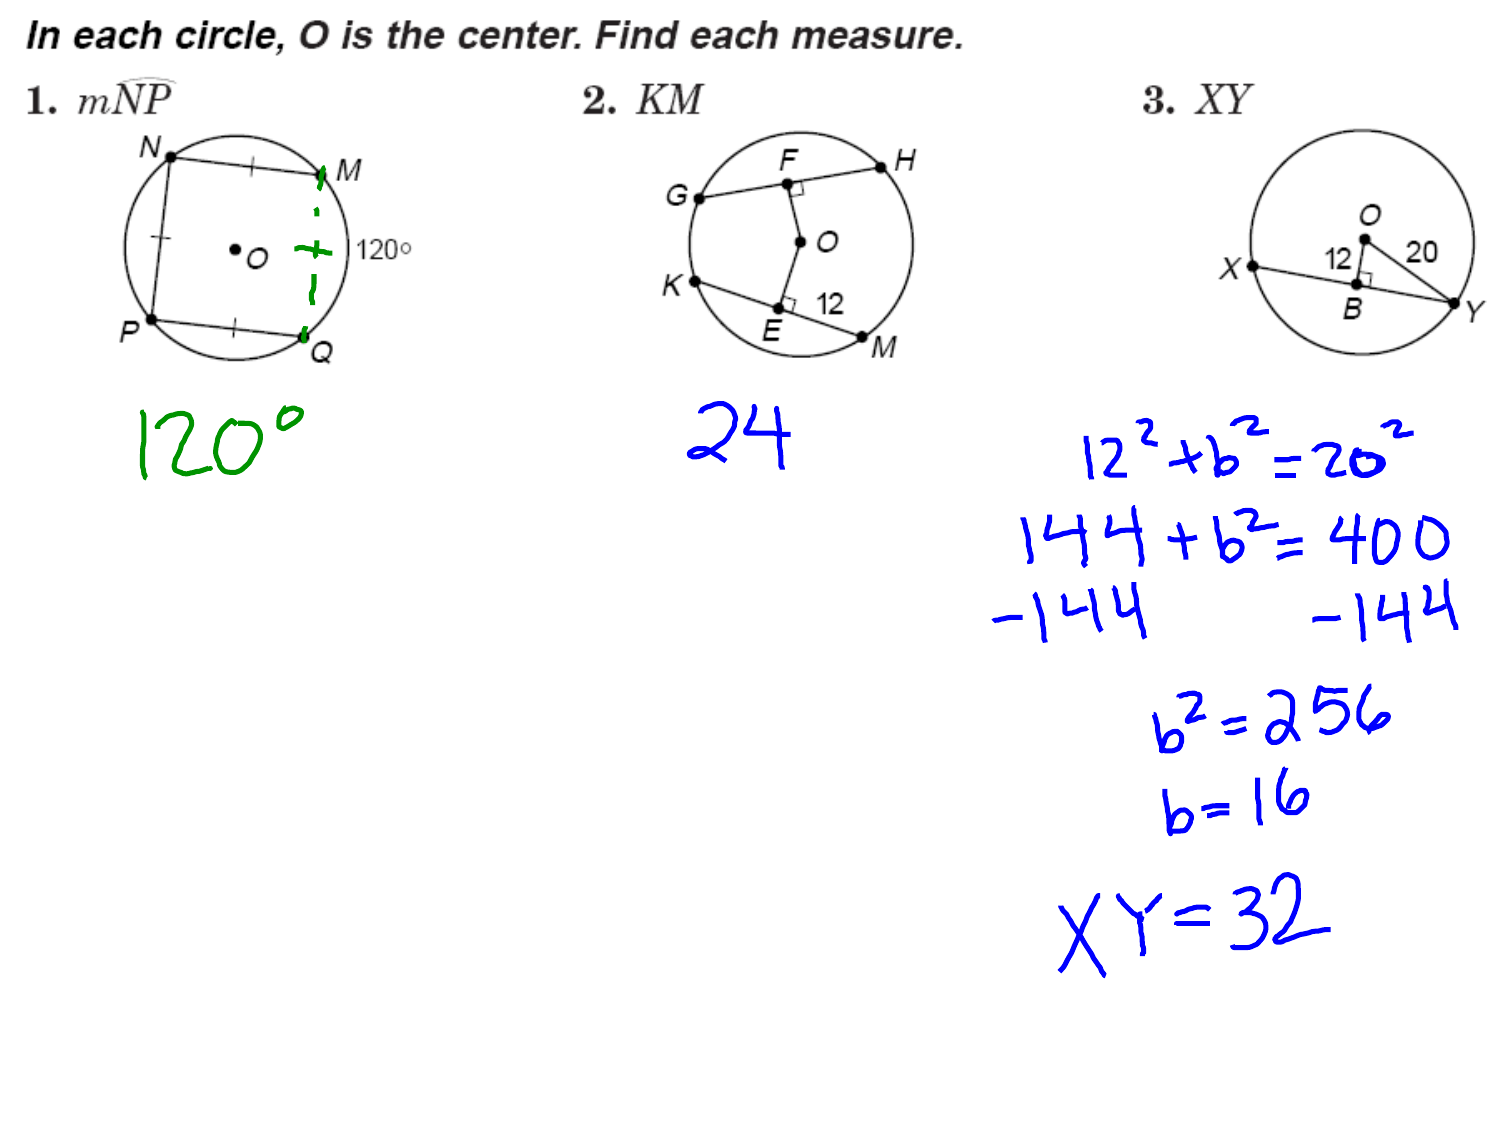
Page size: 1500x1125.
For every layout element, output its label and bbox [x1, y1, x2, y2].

text_box [775, 407, 784, 470]
text_box [992, 417, 1457, 977]
text_box [156, 412, 208, 475]
text_box [214, 419, 262, 474]
text_box [744, 405, 778, 435]
picture [0, 0, 1500, 379]
text_box [278, 407, 303, 430]
text_box [688, 402, 737, 462]
text_box [141, 411, 147, 479]
text_box [780, 426, 791, 436]
